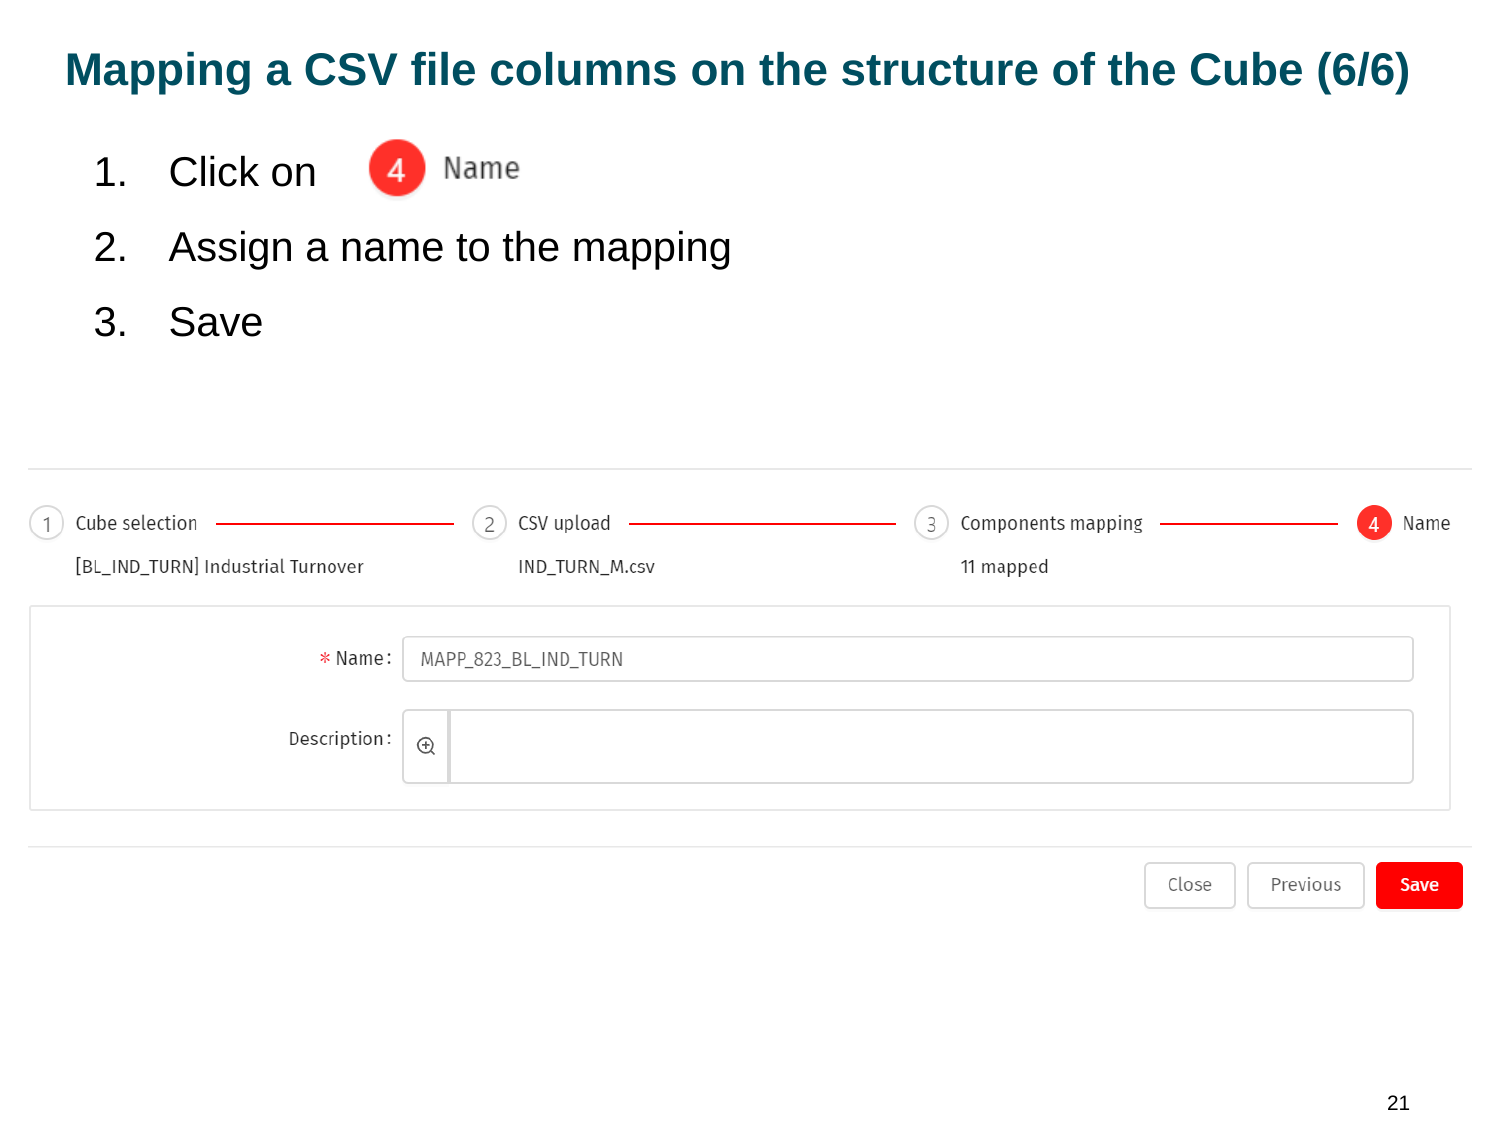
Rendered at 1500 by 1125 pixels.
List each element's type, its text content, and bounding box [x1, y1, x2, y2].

slide_number 21 [1074, 1082, 1425, 1125]
title Mapping a CSV file columns on the structure of the Cube (6/6) [29, 19, 1447, 116]
picture [359, 126, 533, 209]
picture [28, 463, 1472, 918]
text_box Click on Assign a name to the mapping Save [78, 137, 1431, 353]
